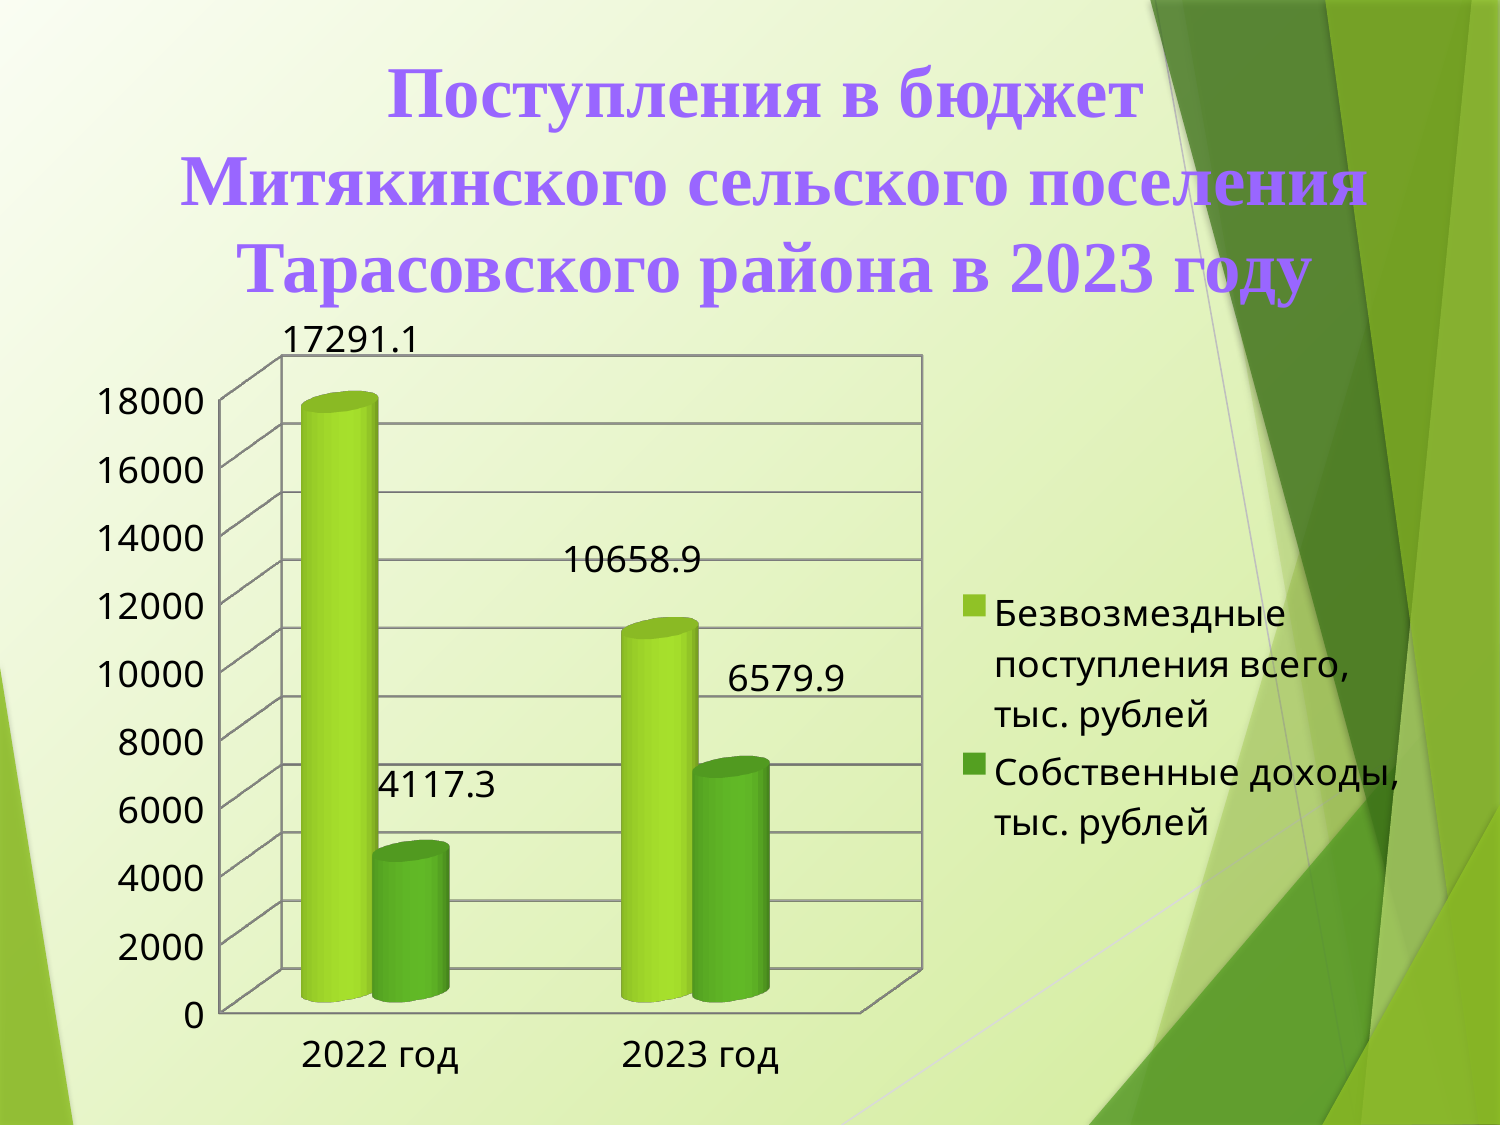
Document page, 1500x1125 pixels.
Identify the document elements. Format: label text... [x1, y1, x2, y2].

chart [68, 311, 1426, 1103]
text_box Поступления в бюджет Митякинского сельского поселения Тарасовского района в 2023 году [99, 37, 1450, 225]
